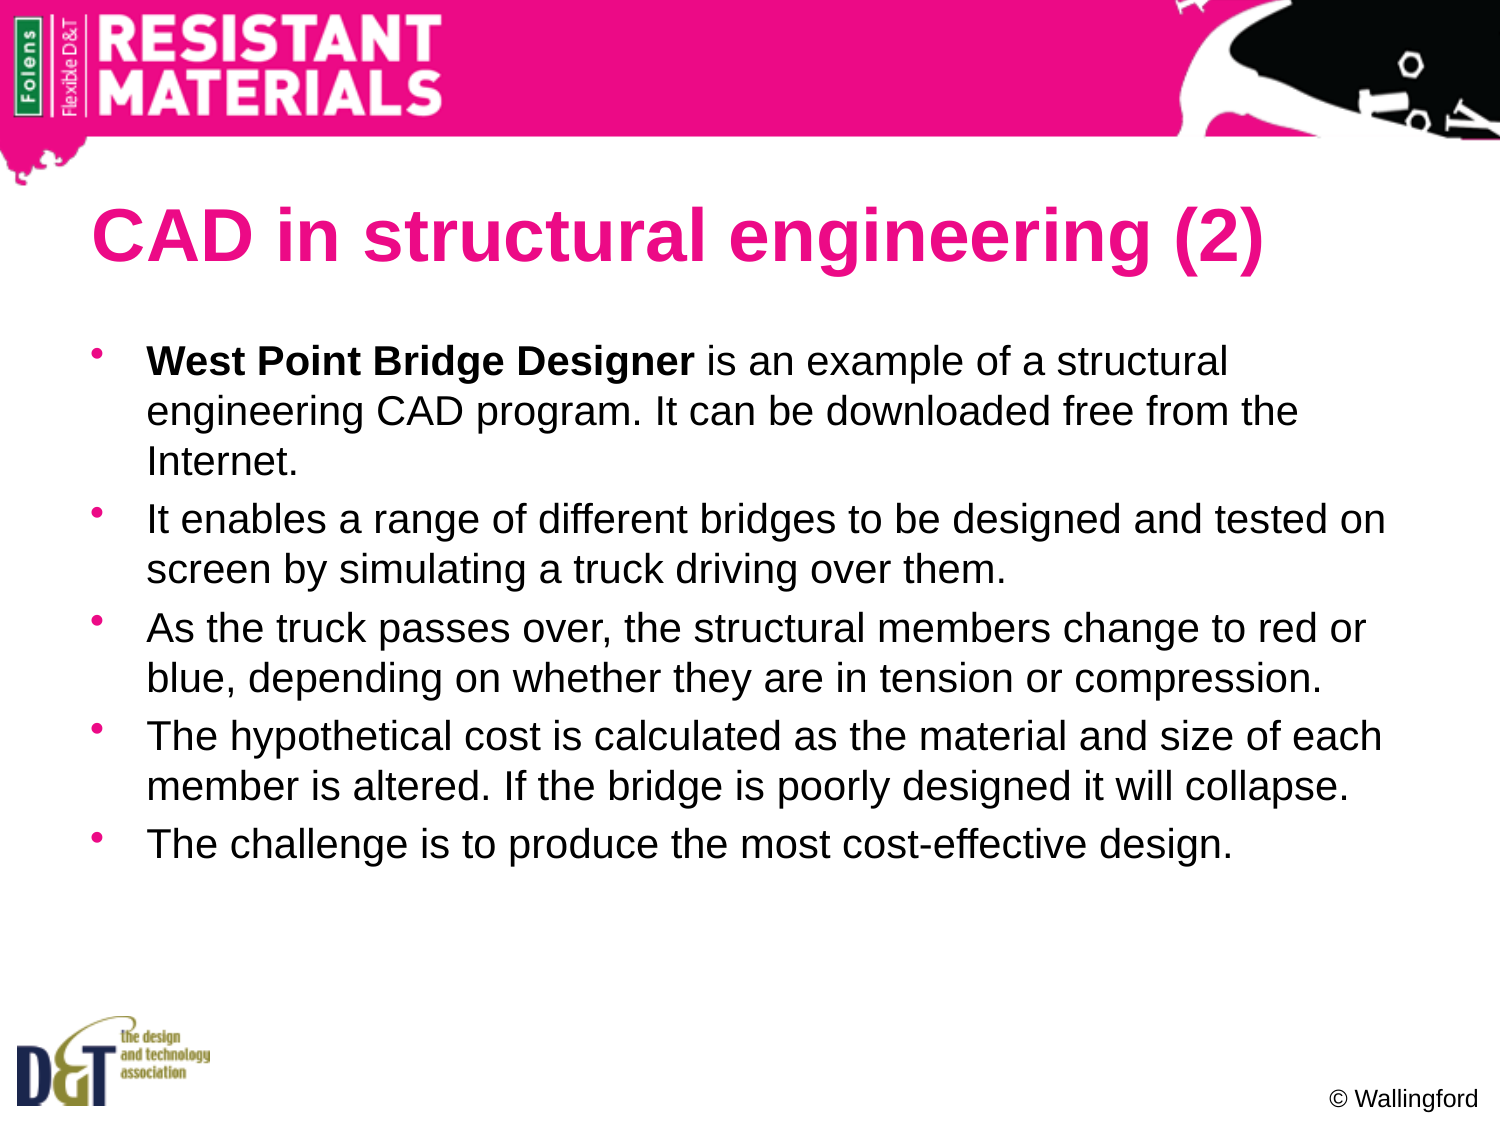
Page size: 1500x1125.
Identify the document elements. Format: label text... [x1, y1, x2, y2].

text_box © Wallingford [1257, 1074, 1495, 1125]
picture [0, 0, 1500, 1125]
title CAD in structural engineering (2) [76, 160, 1427, 301]
list West Point Bridge Designer is an example of a structural engineering CAD program. It can be downloaded free from the Internet. It enables a range of different bridges to be designed and tested on screen by simulating a truck driving over them. As the truck passes over, the structural members change to red or blue, depending on whether they are in tension or compression. The hypothetical cost is calculated as the material and size of each member is altered. If the bridge is poorly designed it will collapse. The challenge is to produce the most cost-effective design. [75, 326, 1425, 1005]
